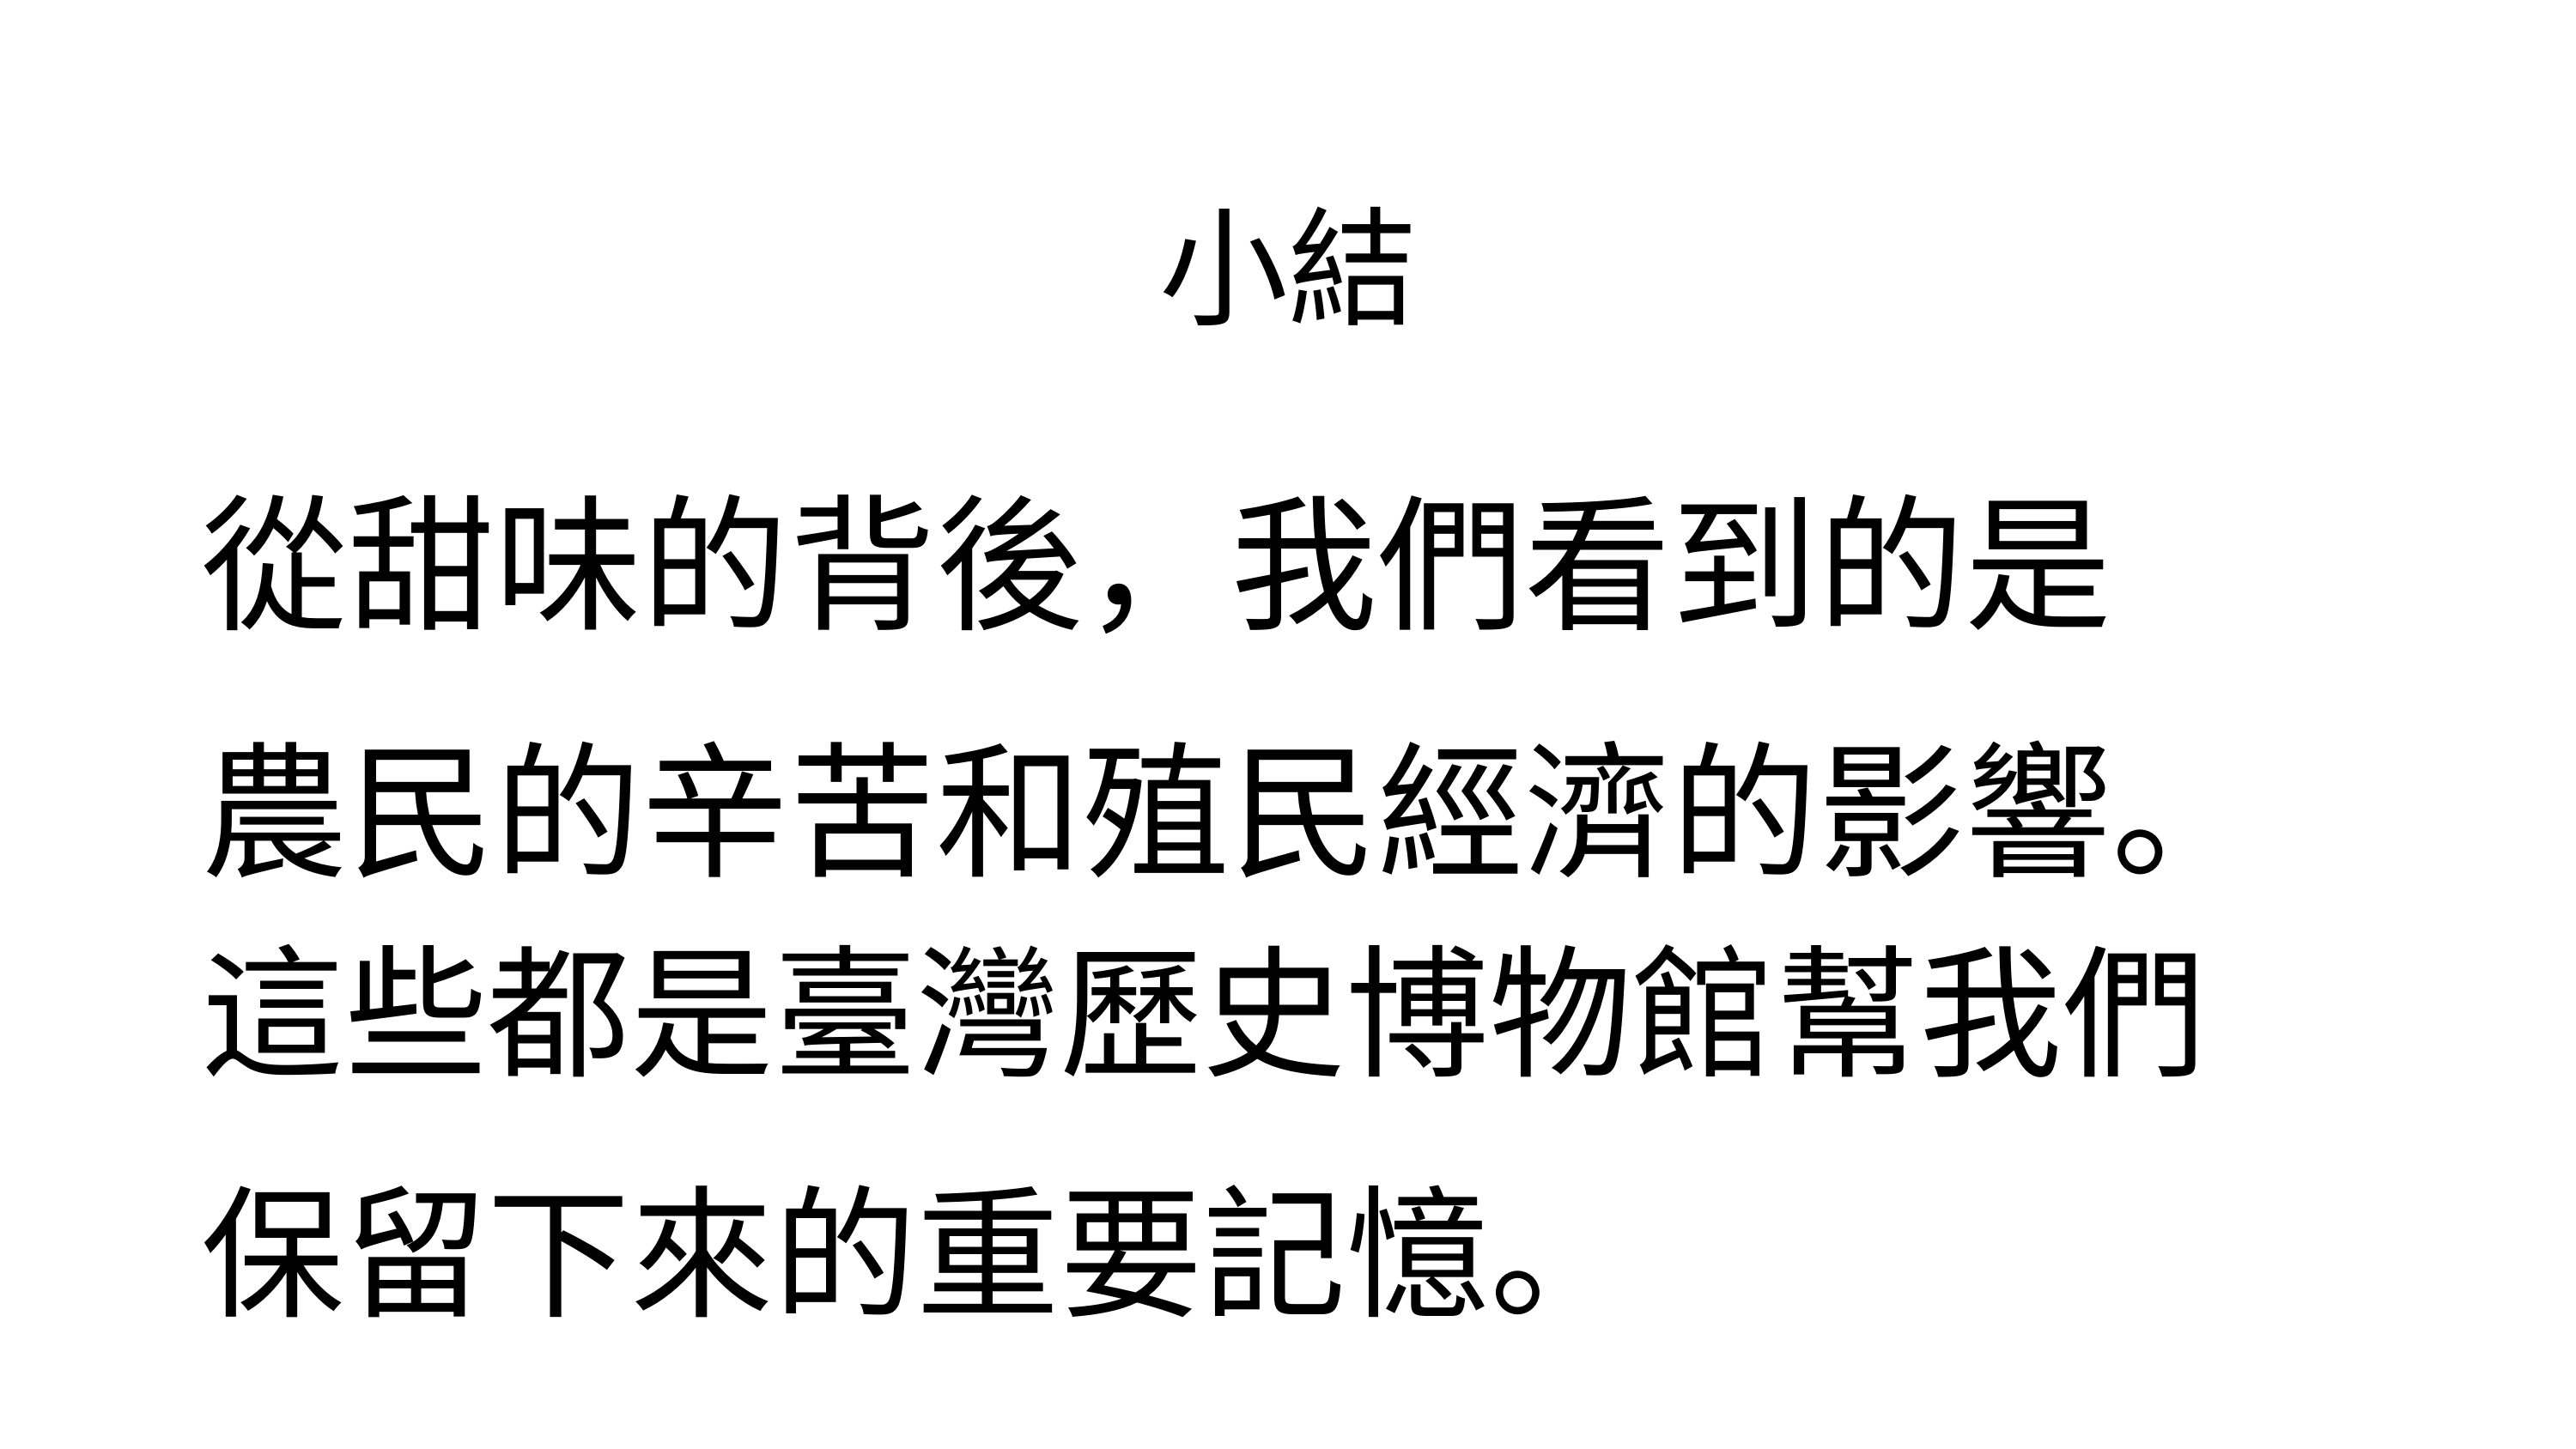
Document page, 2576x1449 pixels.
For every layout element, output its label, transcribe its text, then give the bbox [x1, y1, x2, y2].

text_box 這些都是臺灣歷史博物館幫我們 保留下來的重要記憶。 [201, 815, 2349, 1449]
text_box 從甜味的背後，我們看到的是 農民的辛苦和殖民經濟的影響。 [201, 401, 2349, 815]
text_box 小結 [201, 124, 2375, 342]
